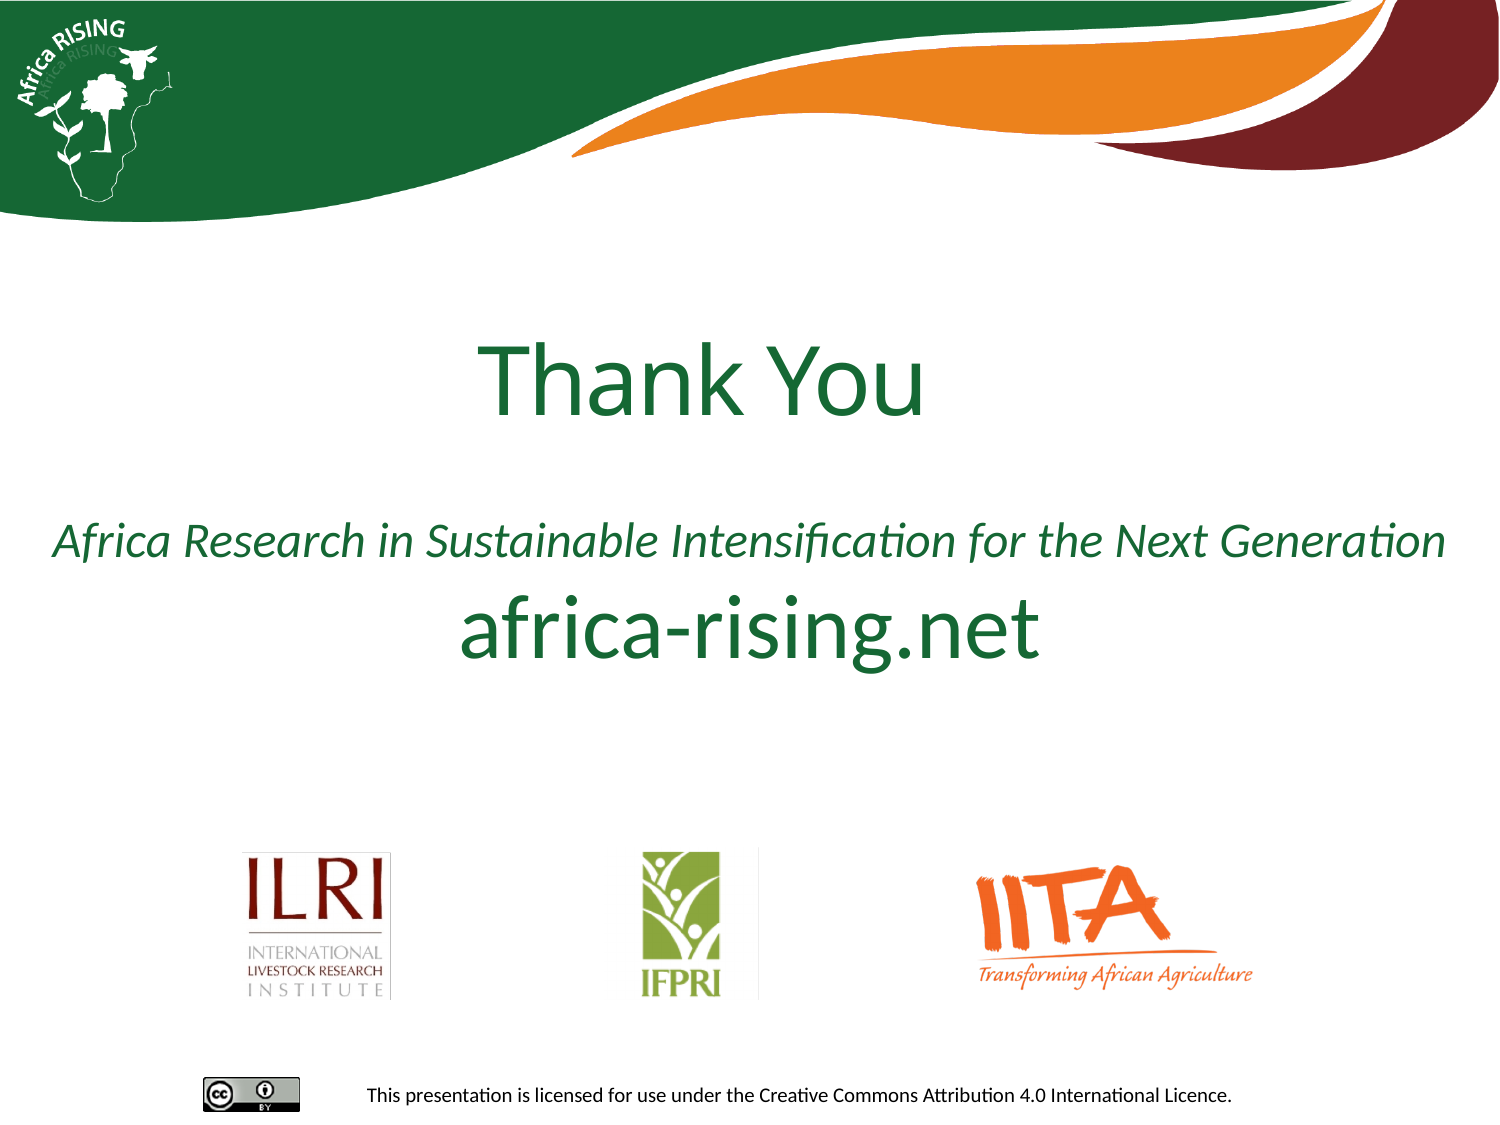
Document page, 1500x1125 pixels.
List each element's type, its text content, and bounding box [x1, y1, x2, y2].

picture [0, 0, 1499, 222]
text_box Thank You [78, 312, 1329, 500]
picture [242, 847, 1255, 1000]
picture [203, 1077, 300, 1112]
